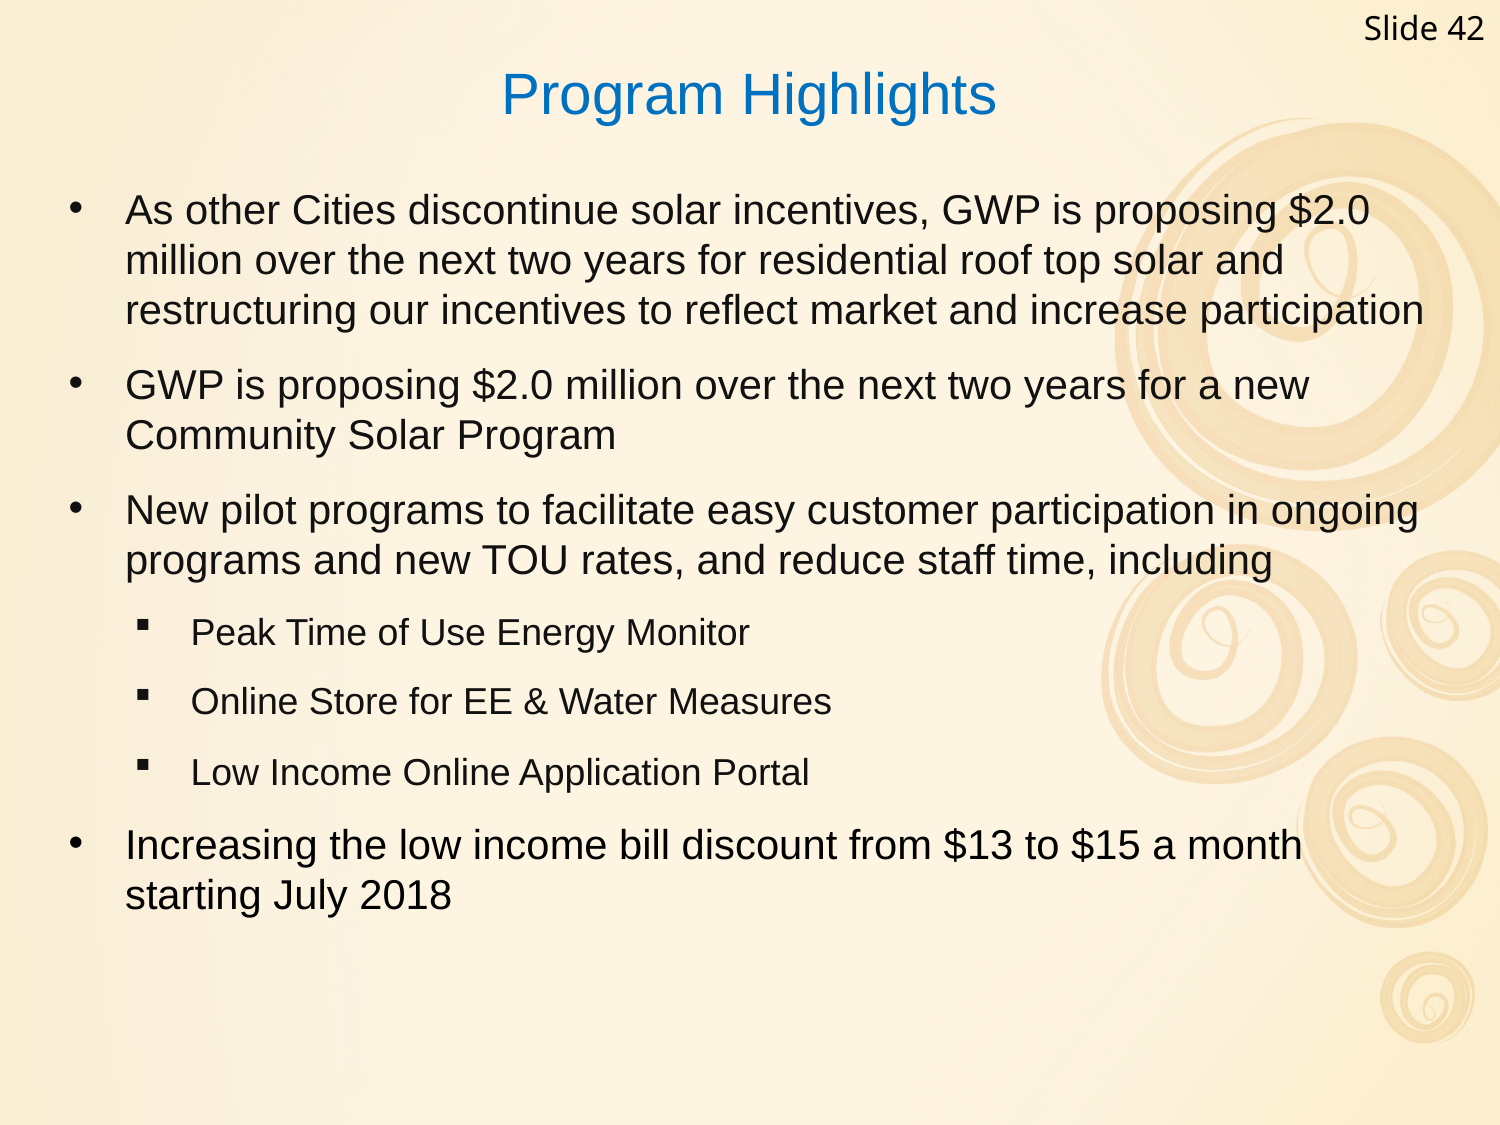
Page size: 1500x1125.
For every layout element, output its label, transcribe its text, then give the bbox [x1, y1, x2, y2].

title Program Highlights [75, 24, 1425, 158]
text_box Slide 42 [1149, 0, 1500, 75]
picture [0, 0, 1500, 1125]
text_box As other Cities discontinue solar incentives, GWP is proposing $2.0 million over the next two years for residential roof top solar and restructuring our incentives to reflect market and increase participation GWP is proposing $2.0 million over the next two years for a new Community Solar Program New pilot programs to facilitate easy customer participation in ongoing programs and new TOU rates, and reduce staff time, including Peak Time of Use Energy Monitor Online Store for EE & Water Measures Low Income Online Application Portal Increasing the low income bill discount from $13 to $15 a month starting July 2018 [53, 174, 1442, 1050]
